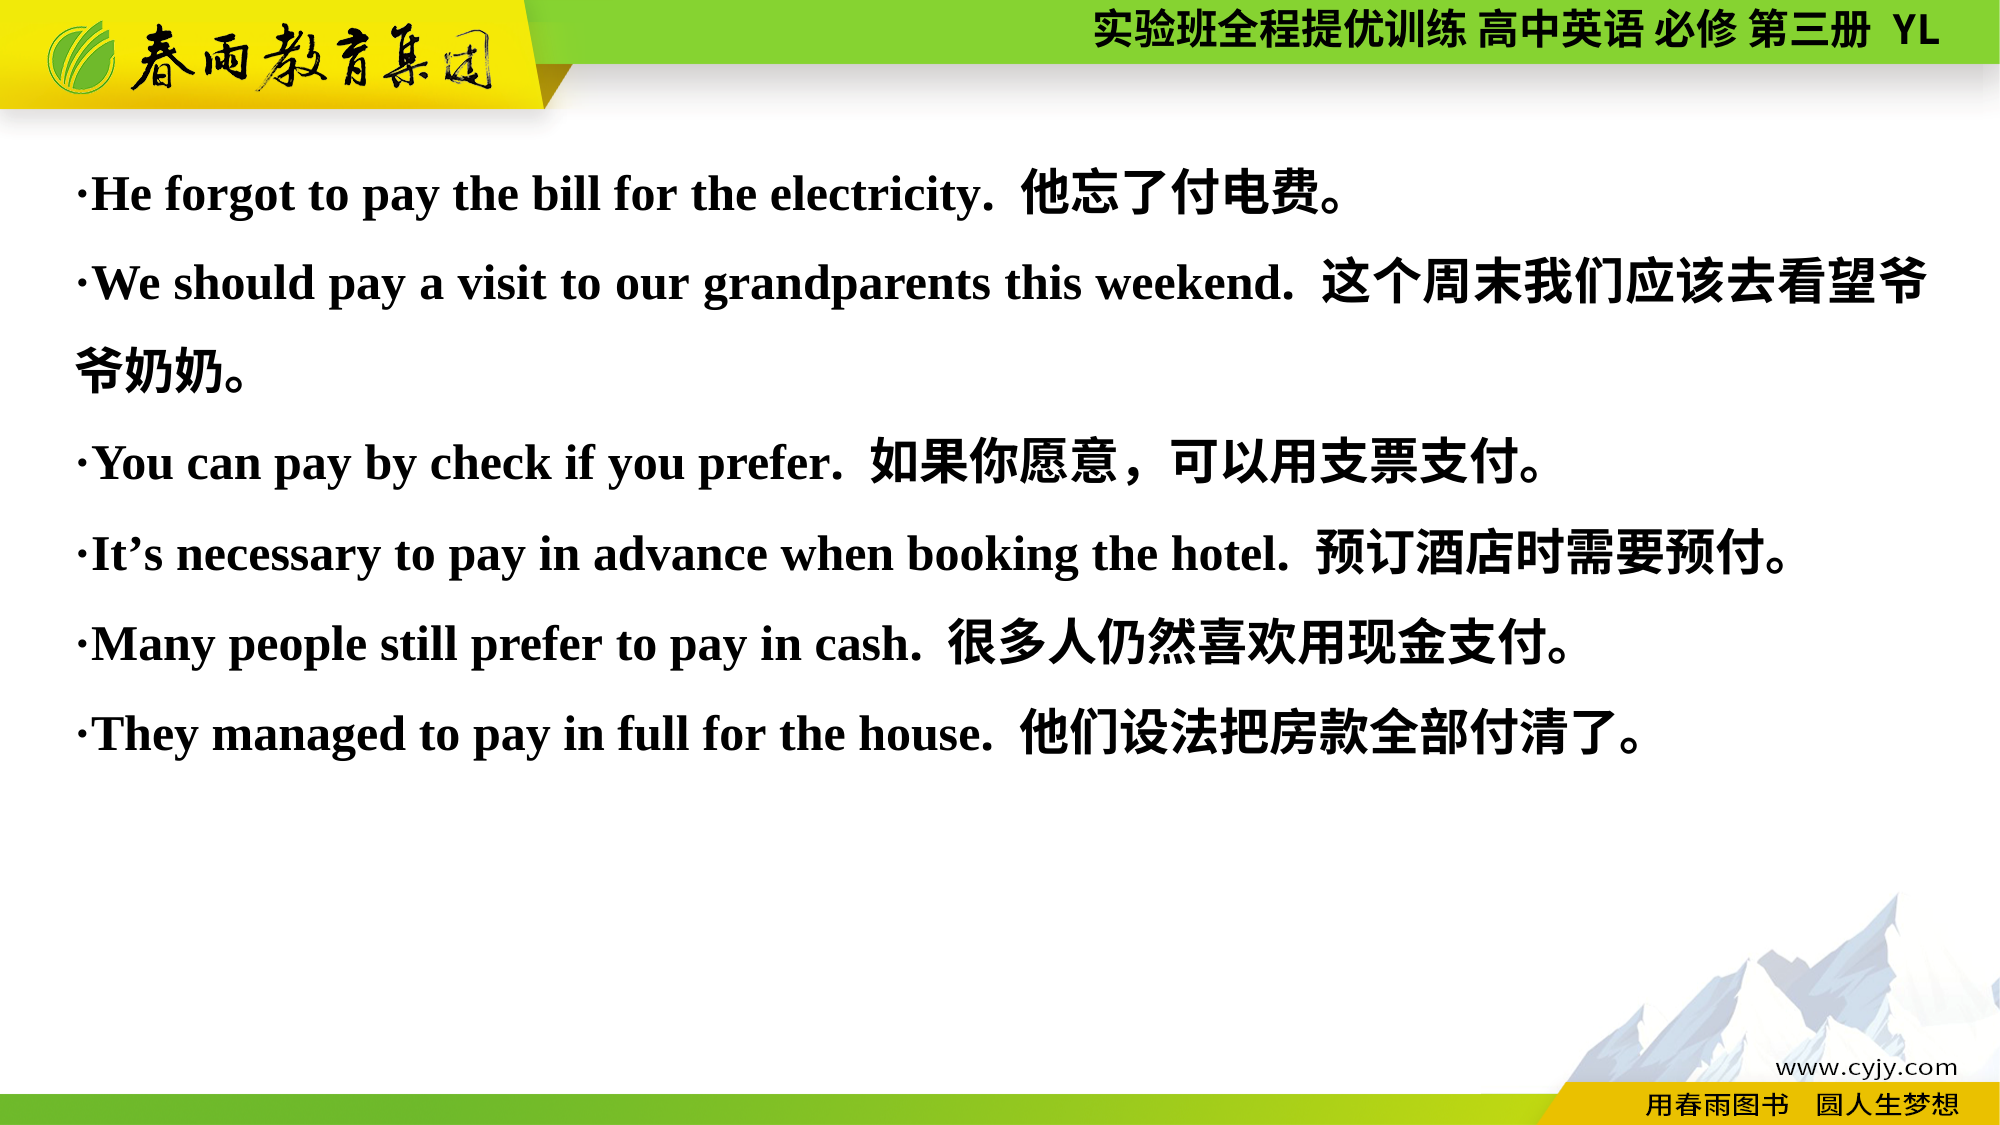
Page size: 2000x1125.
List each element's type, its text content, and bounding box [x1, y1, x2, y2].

list ·He forgot to pay the bill for the electricity. 他忘了付电费。 ·We should pay a visit to our grandparents this weekend. 这个周末我们应该去看望爷爷奶奶。 ·You can pay by check if you prefer. 如果你愿意，可以用支票支付。 ·It’s necessary to pay in advance when booking the hotel. 预订酒店时需要预付。 ·Many people still prefer to pay in cash. 很多人仍然喜欢用现金支付。 ·They managed to pay in full for the house. 他们设法把房款全部付清了。 [59, 122, 1944, 763]
picture [0, 0, 2000, 1125]
